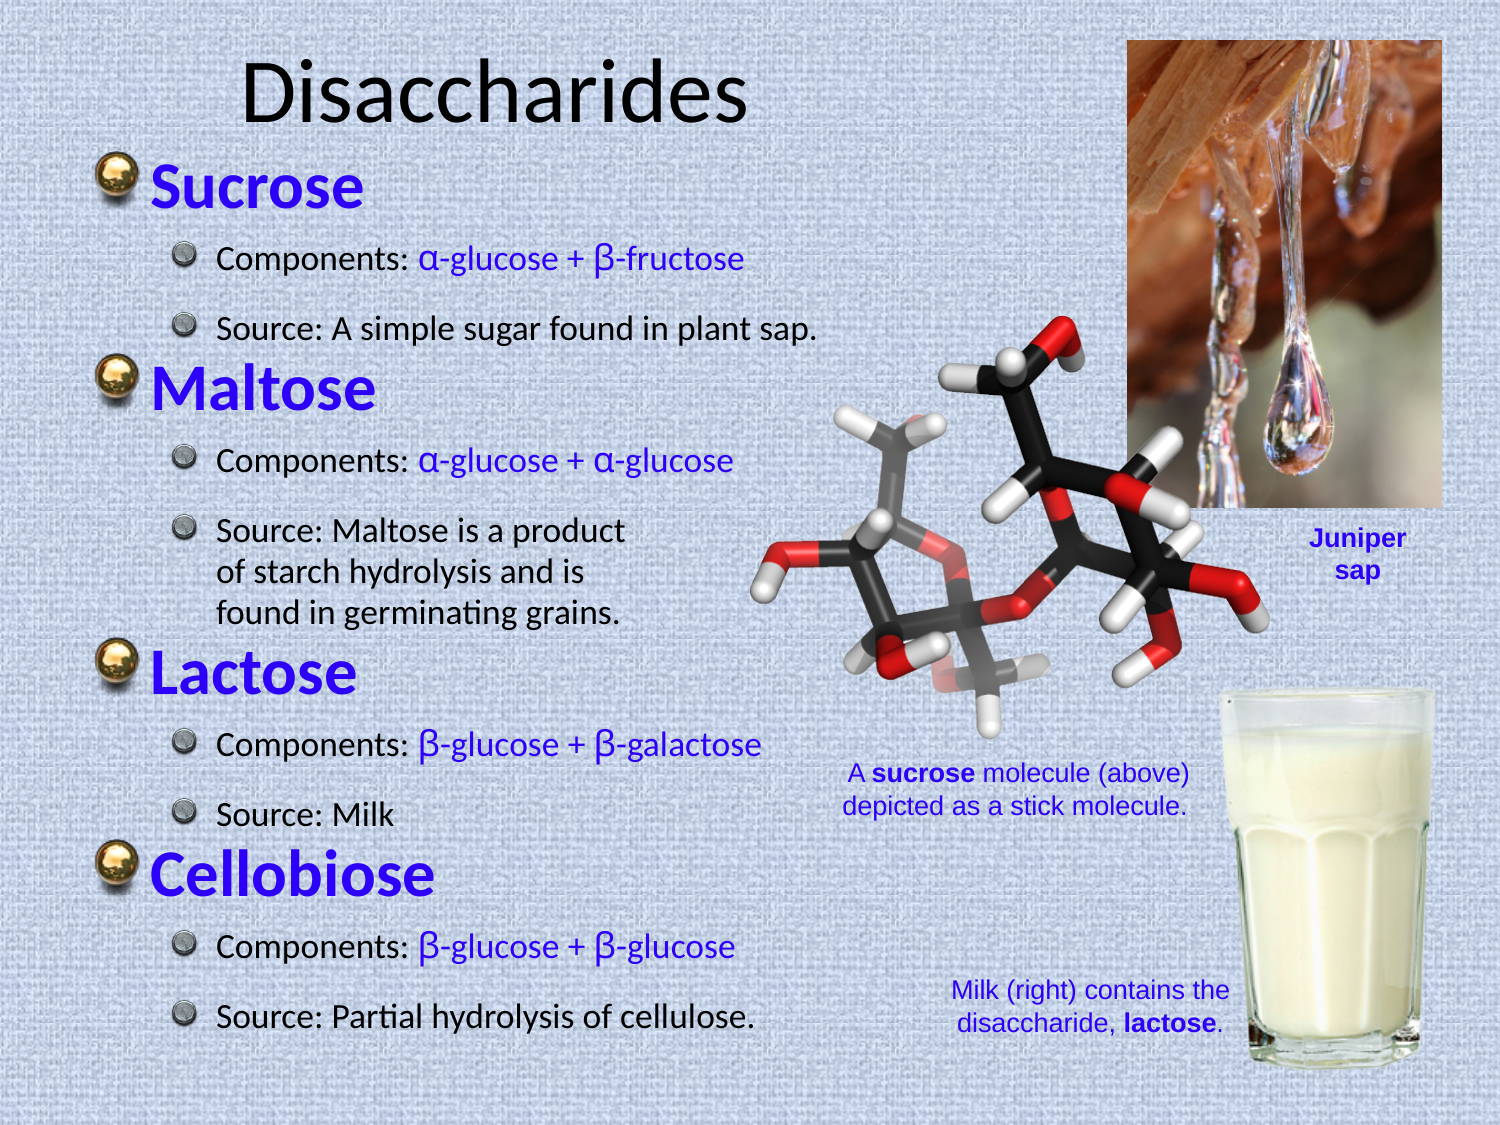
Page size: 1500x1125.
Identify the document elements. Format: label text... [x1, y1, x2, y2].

picture [169, 727, 199, 758]
picture [169, 929, 199, 960]
title Disaccharides [0, 0, 992, 148]
picture [169, 311, 199, 341]
picture [94, 151, 140, 212]
picture [169, 443, 199, 473]
list Sucrose Components: α-glucose + β-fructose Source: A simple sugar found in plant sap. Maltose Components: α-glucose + α-glucose Source: Maltose is a product of starch hydrolysis and is found in germinating grains. Lactose Components: β-glucose + β-galactose Source: Milk Cellobiose Components: β-glucose + β-glucose Source: Partial hydrolysis of cellulose. [79, 167, 863, 1089]
picture [169, 240, 199, 271]
picture [94, 353, 140, 414]
picture [169, 999, 199, 1030]
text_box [934, 686, 1448, 1103]
picture [169, 797, 199, 828]
picture [94, 839, 140, 901]
picture [169, 513, 199, 544]
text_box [733, 302, 1291, 821]
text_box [1127, 40, 1442, 581]
picture [94, 637, 140, 699]
